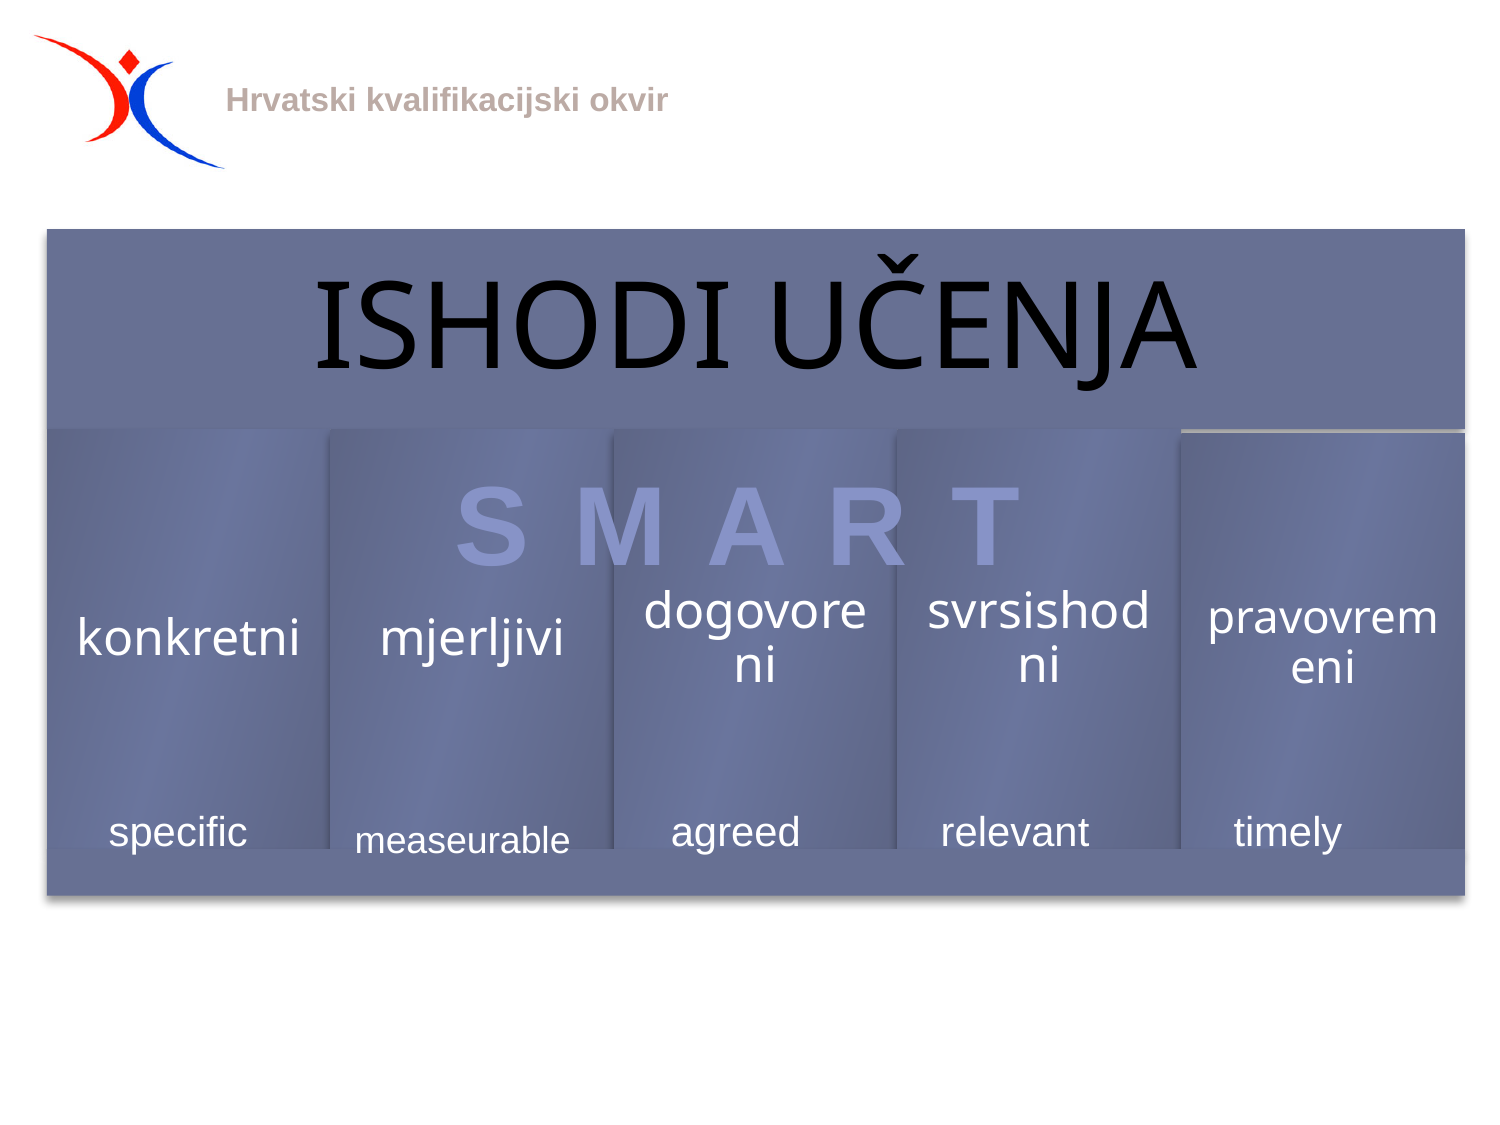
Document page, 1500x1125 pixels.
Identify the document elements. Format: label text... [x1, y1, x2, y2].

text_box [46, 228, 1466, 897]
text_box Hrvatski kvalifikacijski okvir [235, 70, 832, 125]
picture [29, 30, 229, 172]
